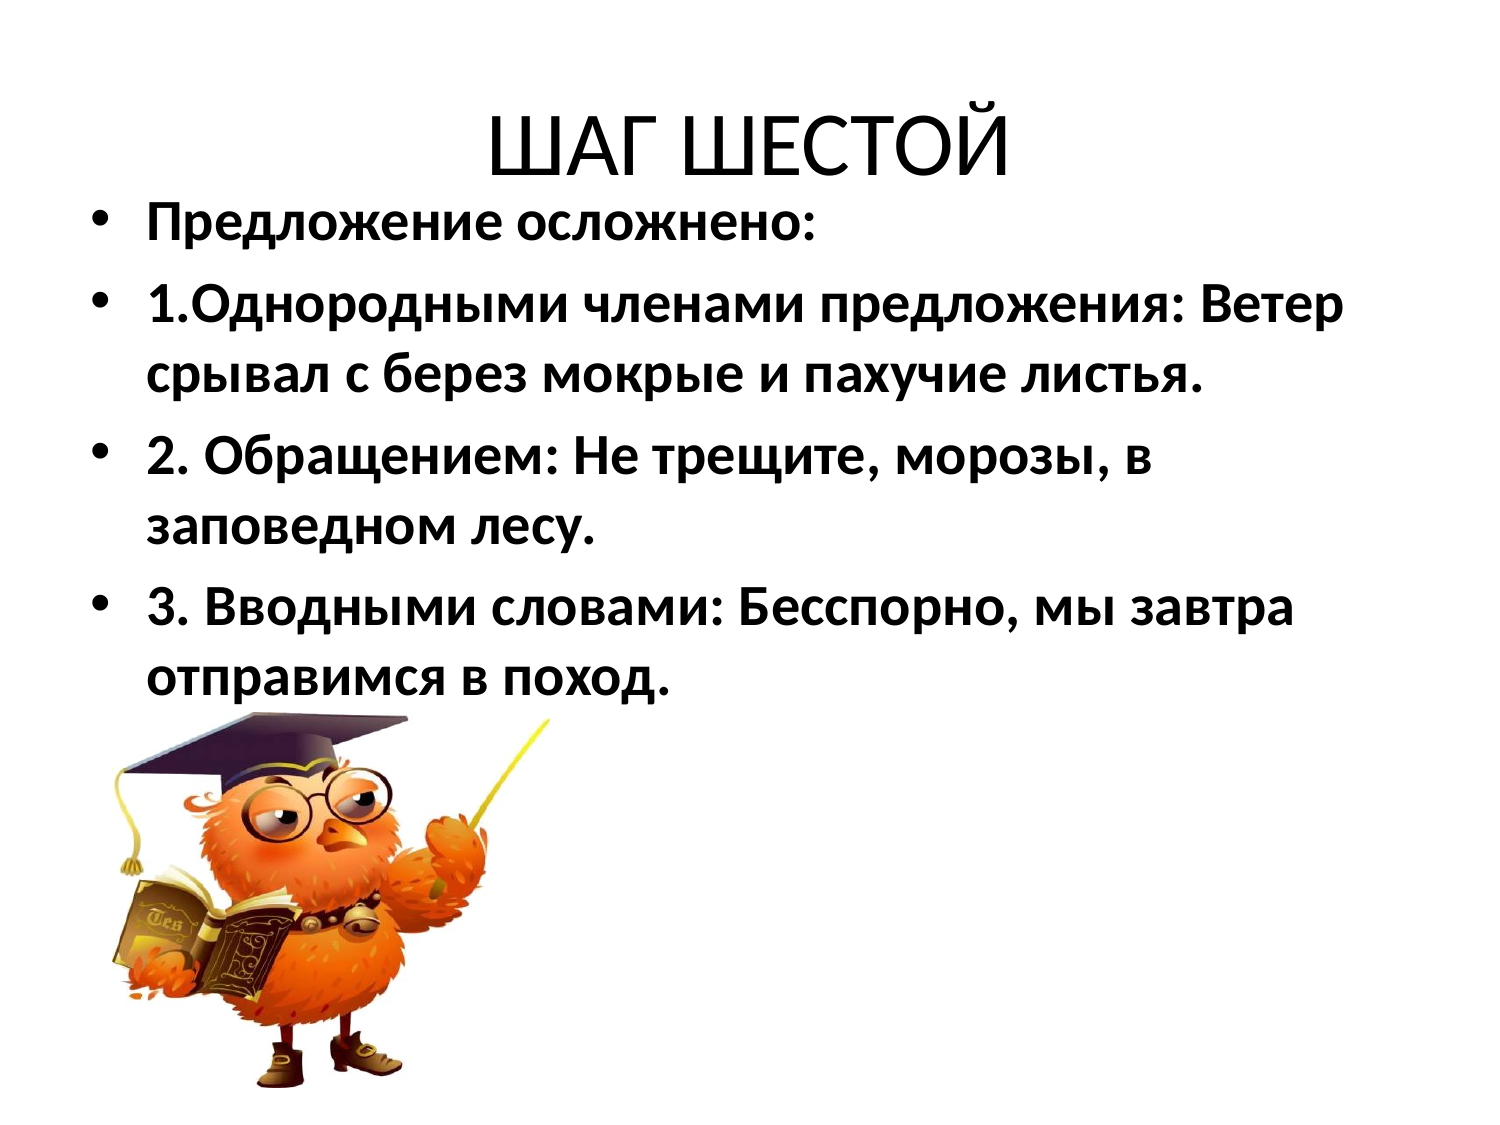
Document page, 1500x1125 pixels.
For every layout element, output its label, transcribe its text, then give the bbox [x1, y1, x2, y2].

picture [112, 712, 551, 1088]
list Предложение осложнено: 1.Однородными членами предложения: Ветер срывал с берез мокрые и пахучие листья. 2. Обращением: Не трещите, морозы, в заповедном лесу. 3. Вводными словами: Бесспорно, мы завтра отправимся в поход. [75, 174, 1425, 1005]
title ШАГ ШЕСТОЙ [75, 45, 1425, 174]
